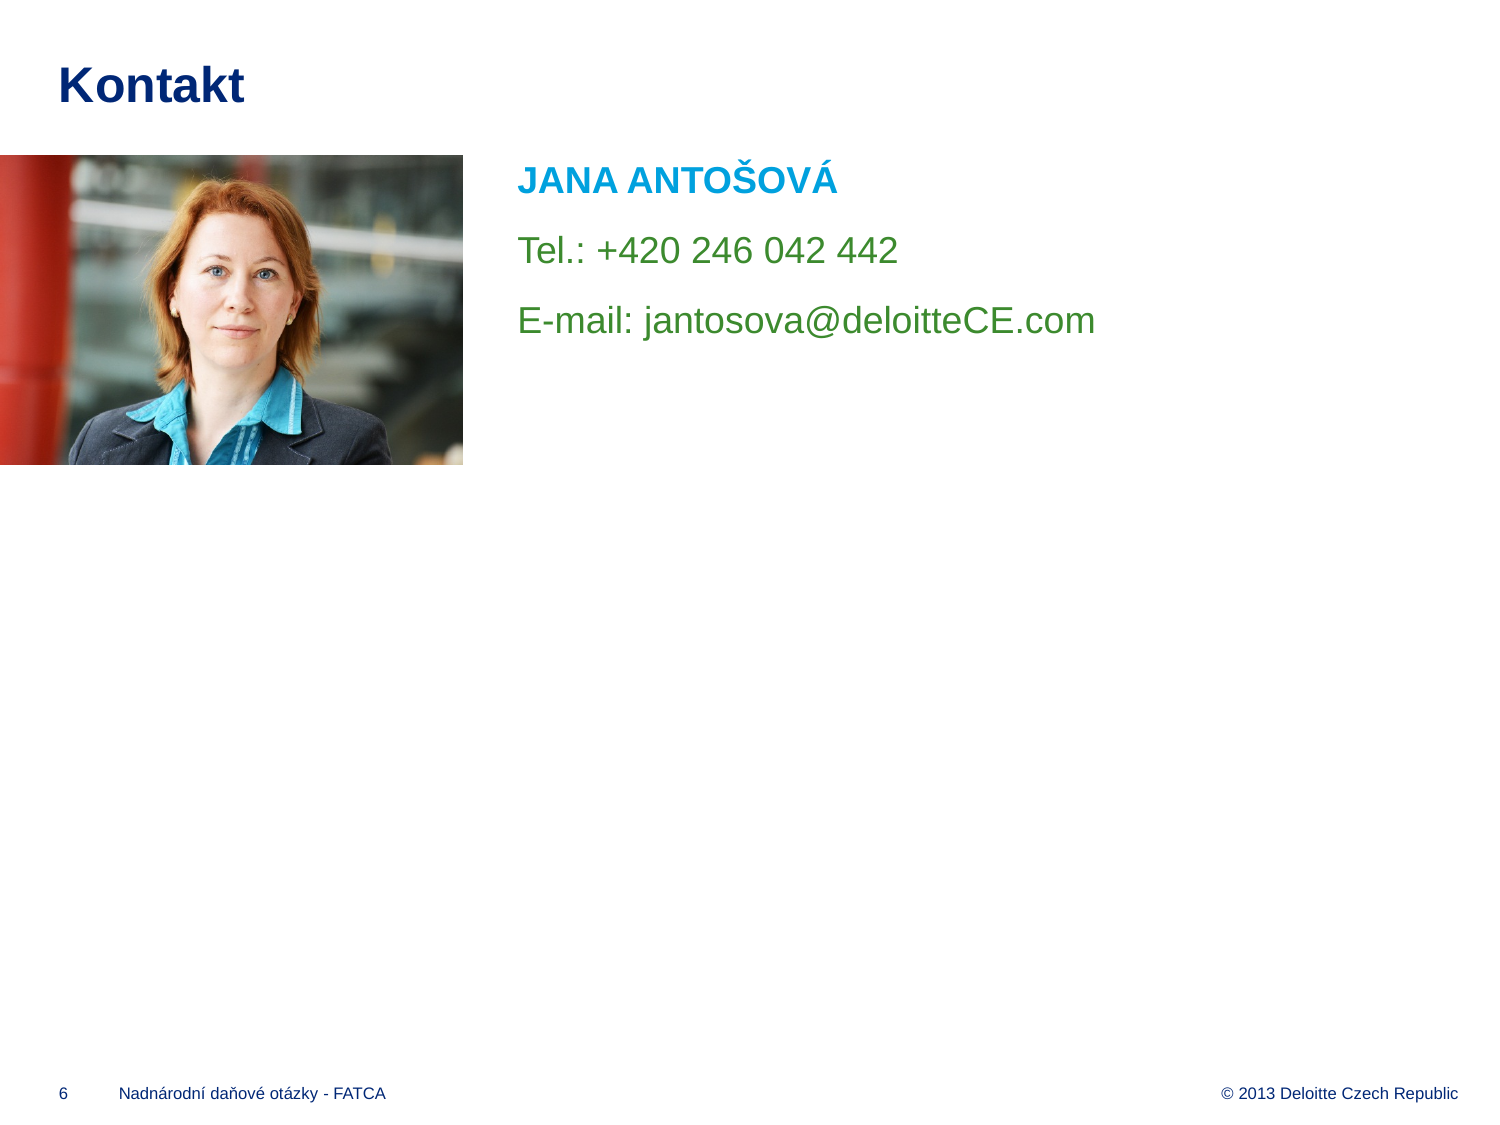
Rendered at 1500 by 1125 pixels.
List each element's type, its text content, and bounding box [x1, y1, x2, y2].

title Kontakt [58, 58, 1459, 185]
footer Nadnárodní daňové otázky - FATCA [118, 1079, 980, 1107]
list JANA ANTOŠOVÁ Tel.: +420 246 042 442 E-mail: jantosova@deloitteCE.com [516, 155, 1500, 1013]
picture [0, 155, 464, 465]
